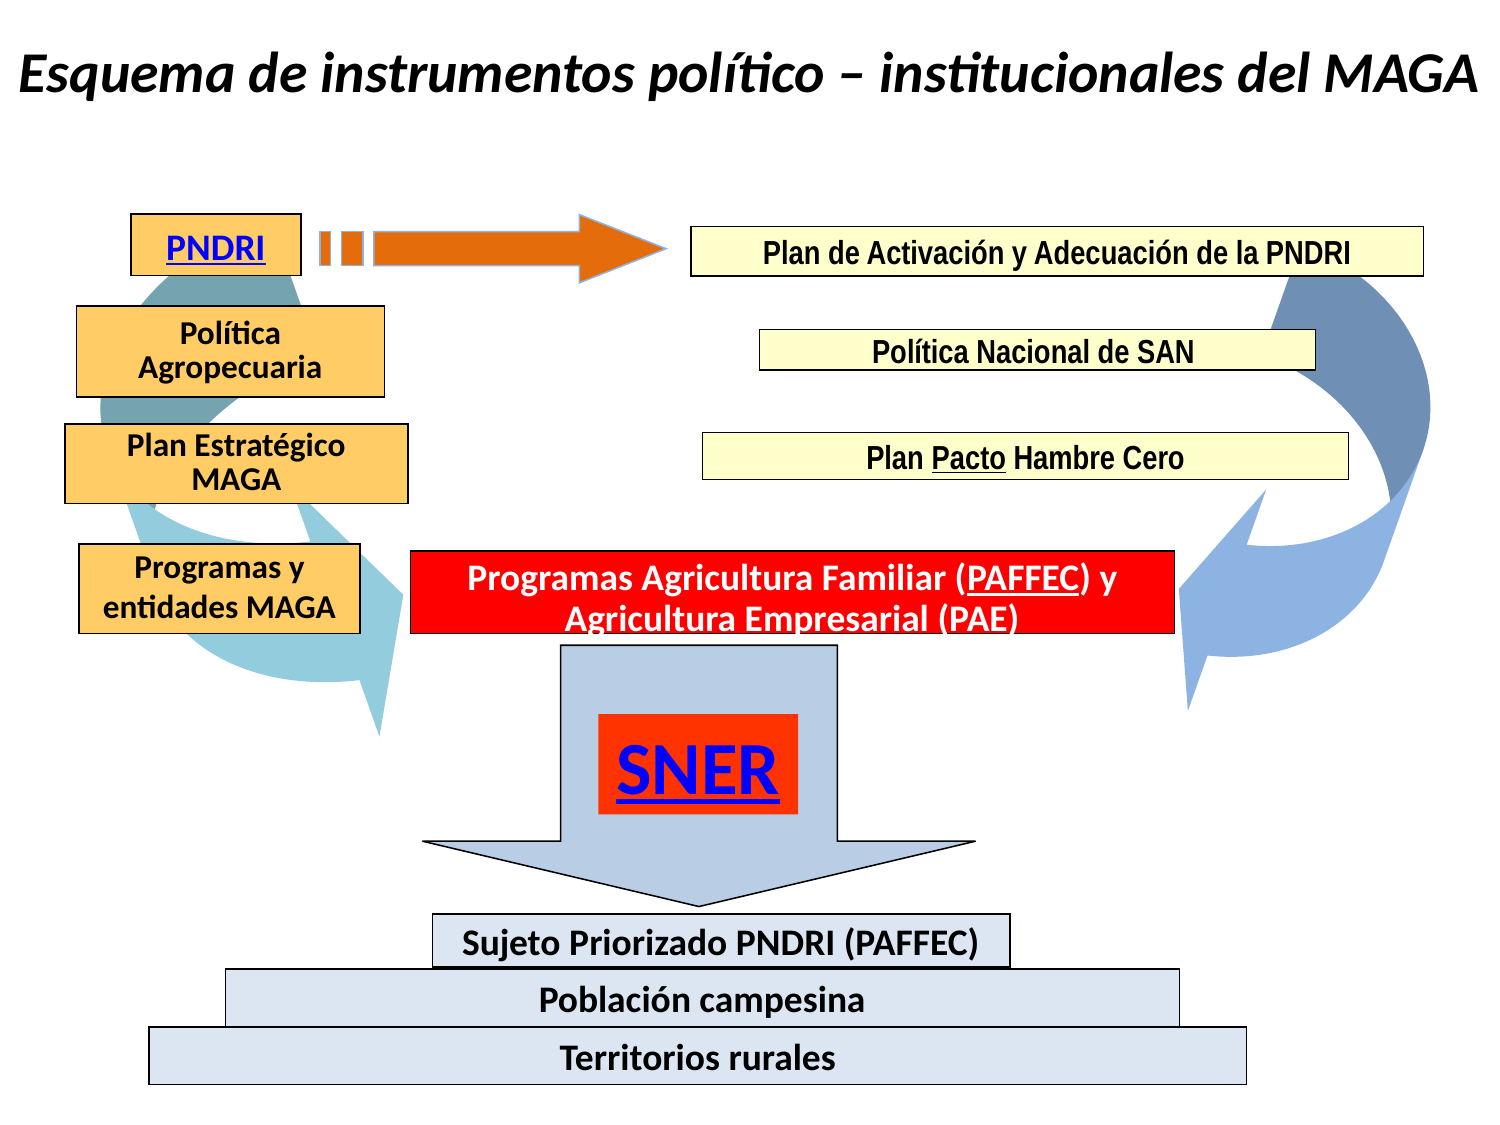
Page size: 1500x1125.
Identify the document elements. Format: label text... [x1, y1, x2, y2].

text_box [1178, 488, 1410, 656]
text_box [148, 644, 1247, 1085]
title Esquema de instrumentos político – institucionales del MAGA [0, 28, 1500, 126]
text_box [130, 213, 1424, 480]
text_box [64, 240, 409, 775]
text_box Programas Agricultura Familiar (PAFFEC) y Agricultura Empresarial (PAE) [413, 550, 1175, 634]
